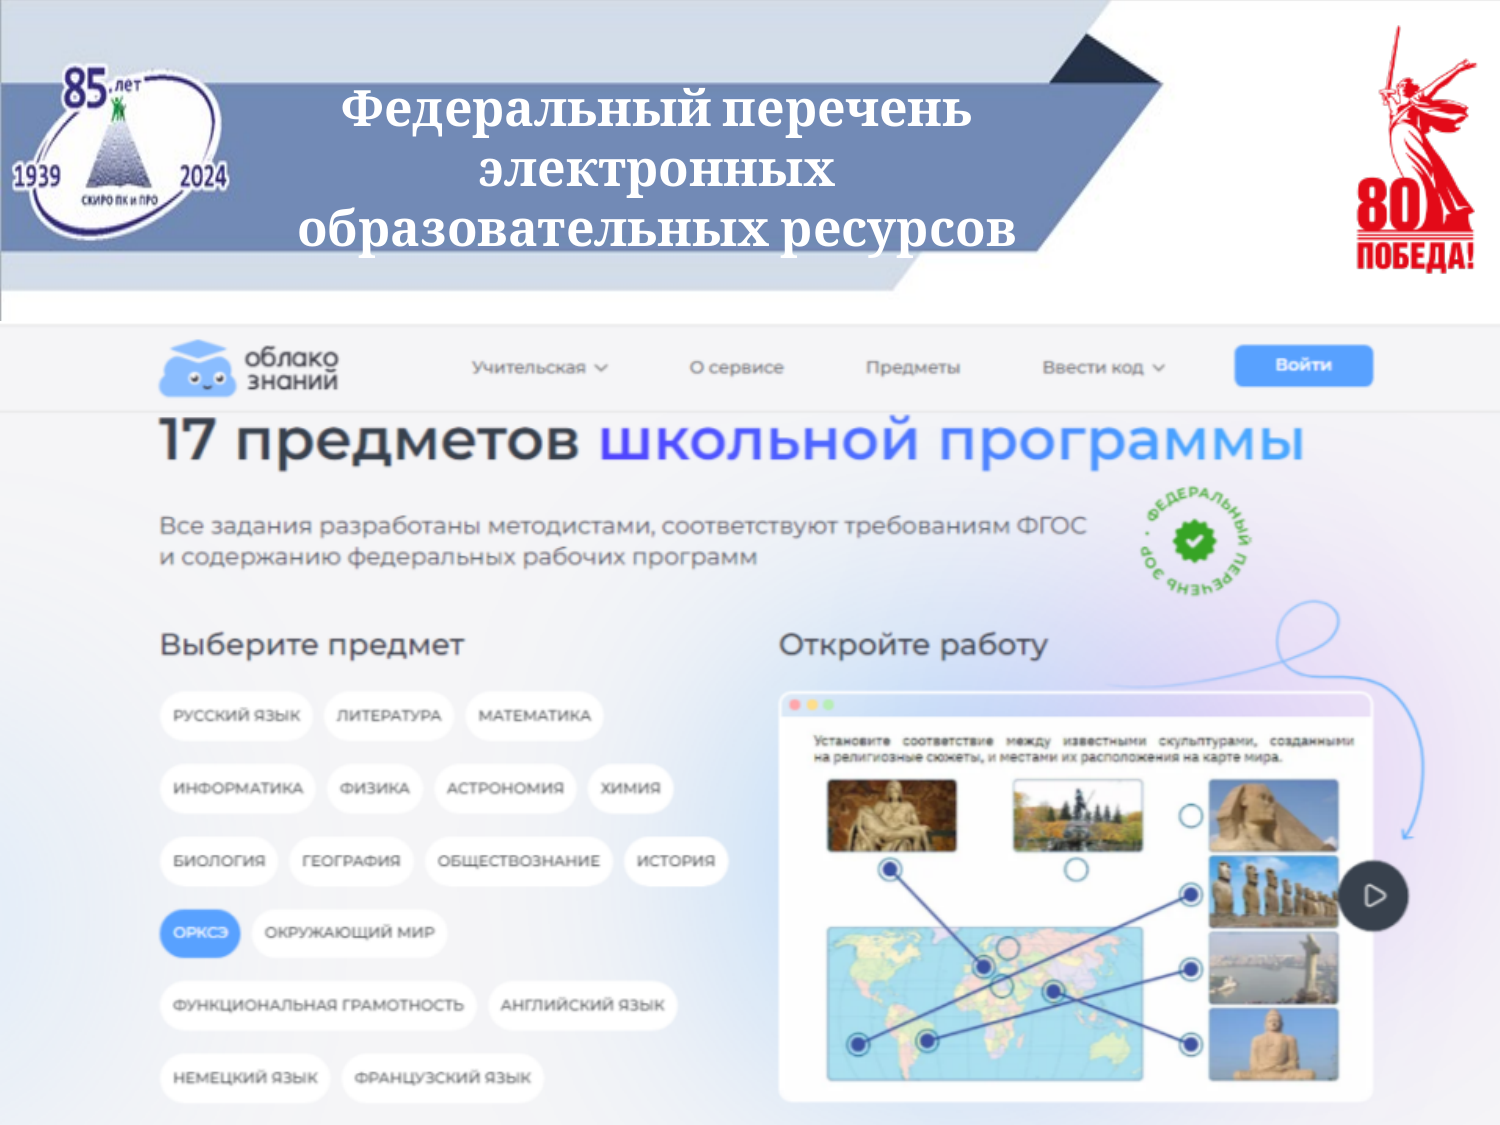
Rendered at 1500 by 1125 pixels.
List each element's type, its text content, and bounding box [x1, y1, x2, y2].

title Федеральный перечень электронных образовательных ресурсов [242, 101, 1073, 231]
picture [0, 0, 1500, 1125]
